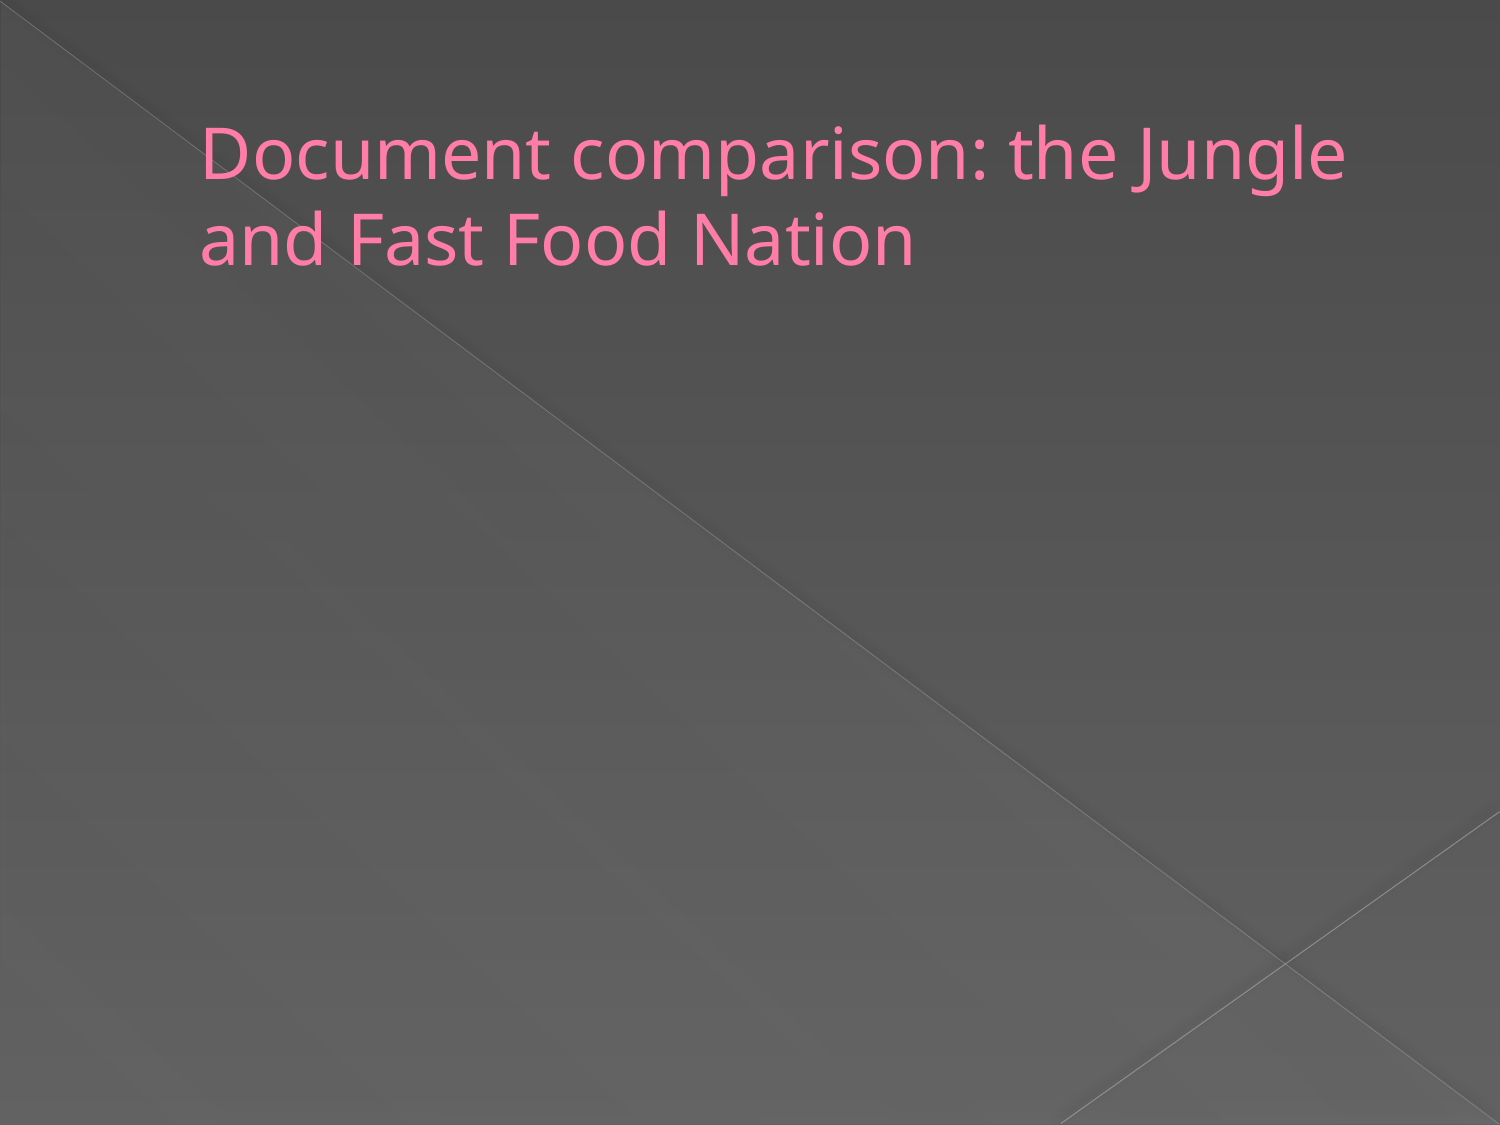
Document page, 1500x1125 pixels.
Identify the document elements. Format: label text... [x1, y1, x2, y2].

title Document comparison: the Jungle and Fast Food Nation [112, 99, 1388, 288]
